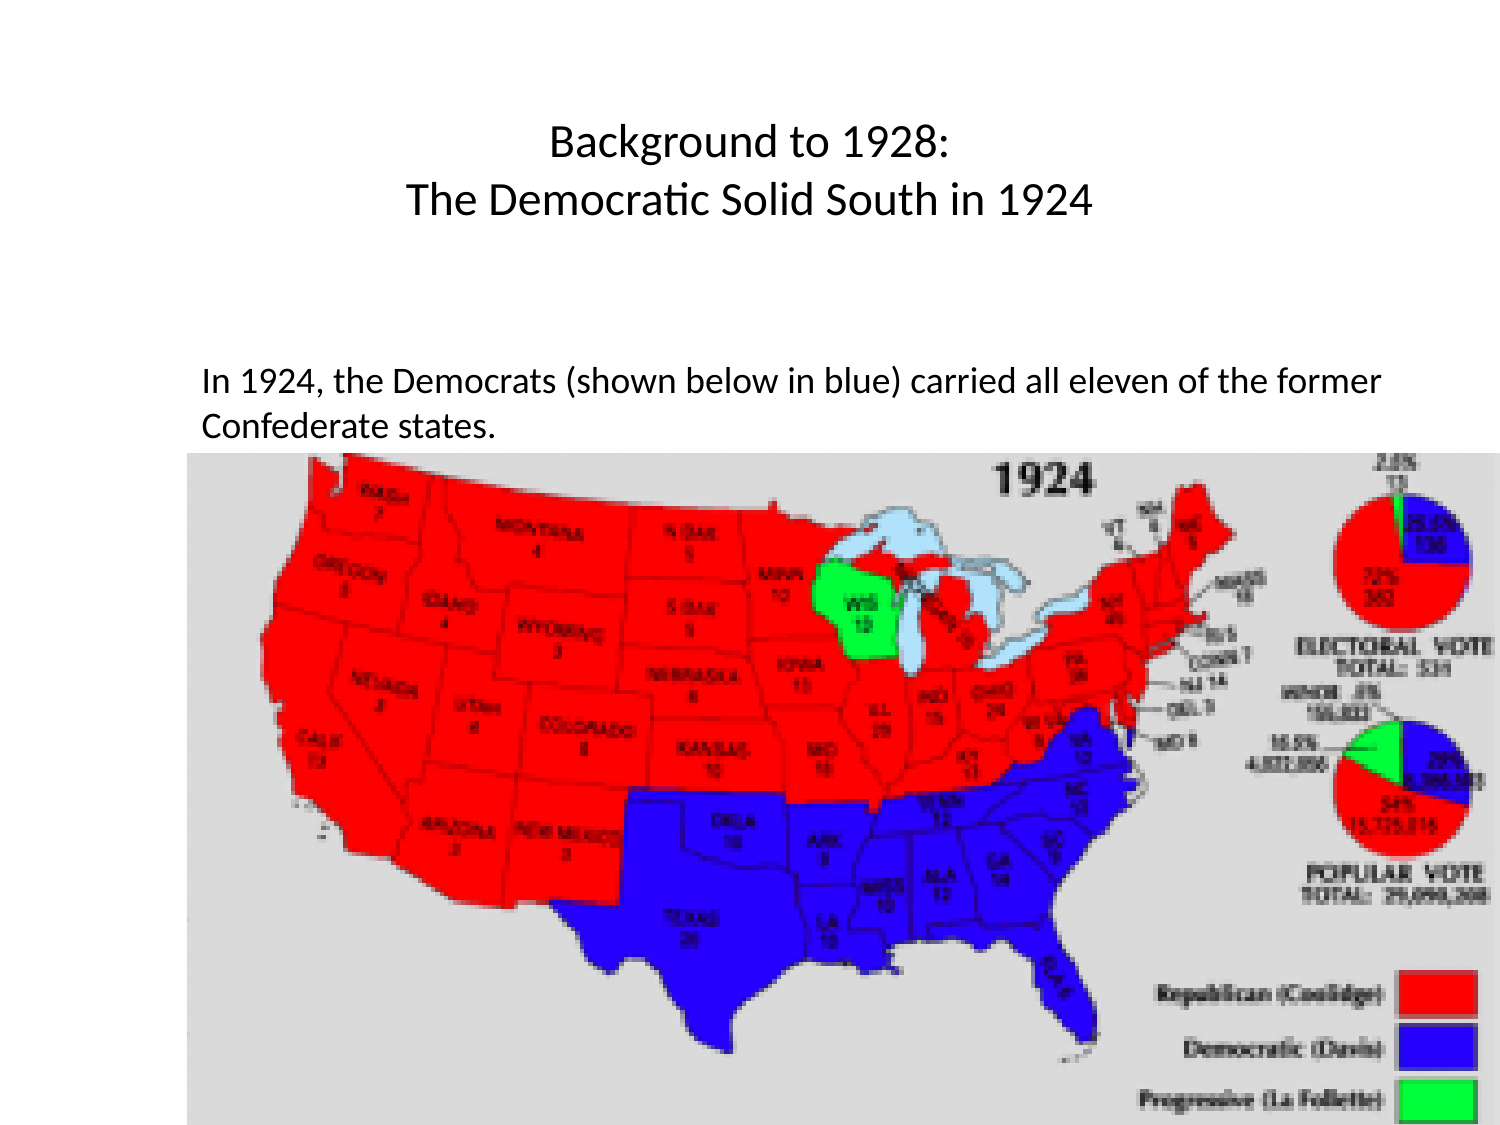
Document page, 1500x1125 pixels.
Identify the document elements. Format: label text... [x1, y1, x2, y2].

title Background to 1928: The Democratic Solid South in 1924 [75, 45, 1425, 233]
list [186, 453, 1500, 1125]
text_box In 1924, the Democrats (shown below in blue) carried all eleven of the former Confederate states. [186, 348, 1482, 452]
